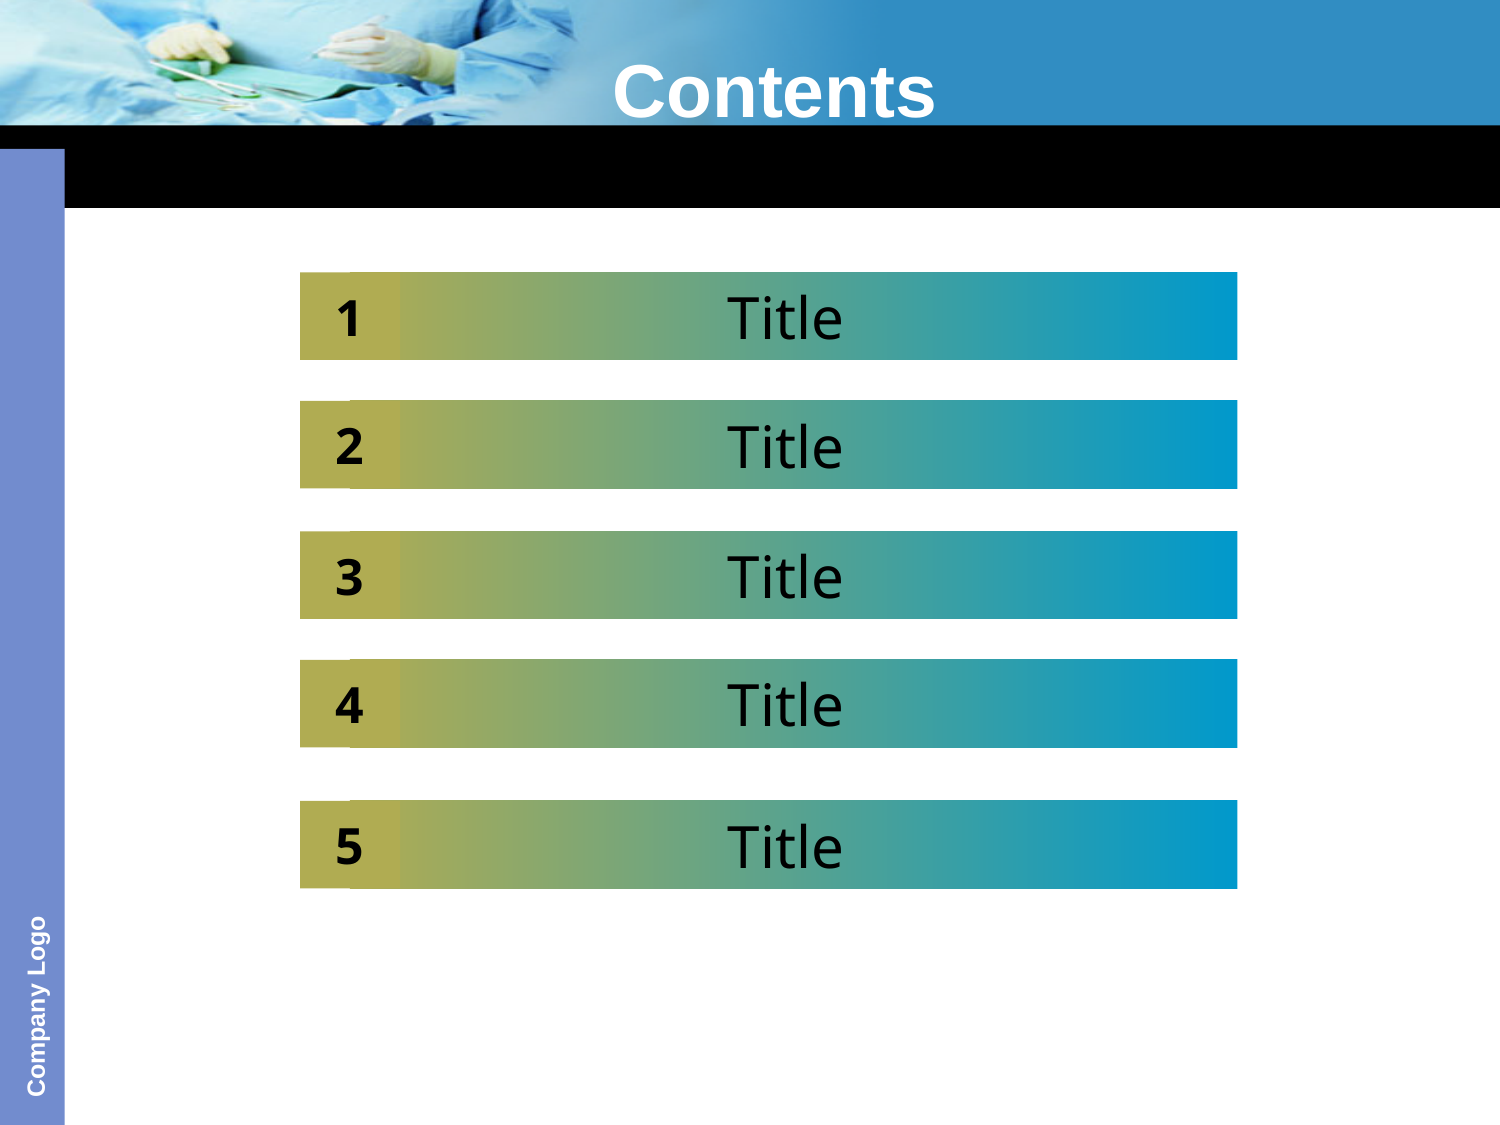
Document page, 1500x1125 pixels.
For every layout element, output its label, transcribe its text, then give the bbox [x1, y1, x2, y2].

text_box Title [400, 531, 1238, 619]
text_box Title [400, 800, 1238, 889]
title Contents [99, 37, 1451, 138]
text_box 4 [300, 659, 400, 748]
text_box 1 [300, 272, 400, 360]
picture [0, 0, 1500, 125]
text_box Title [400, 400, 1238, 489]
text_box 3 [300, 531, 400, 619]
text_box Title [400, 272, 1238, 360]
text_box 2 [300, 400, 400, 489]
text_box 5 [300, 800, 400, 889]
text_box Title [400, 659, 1238, 748]
